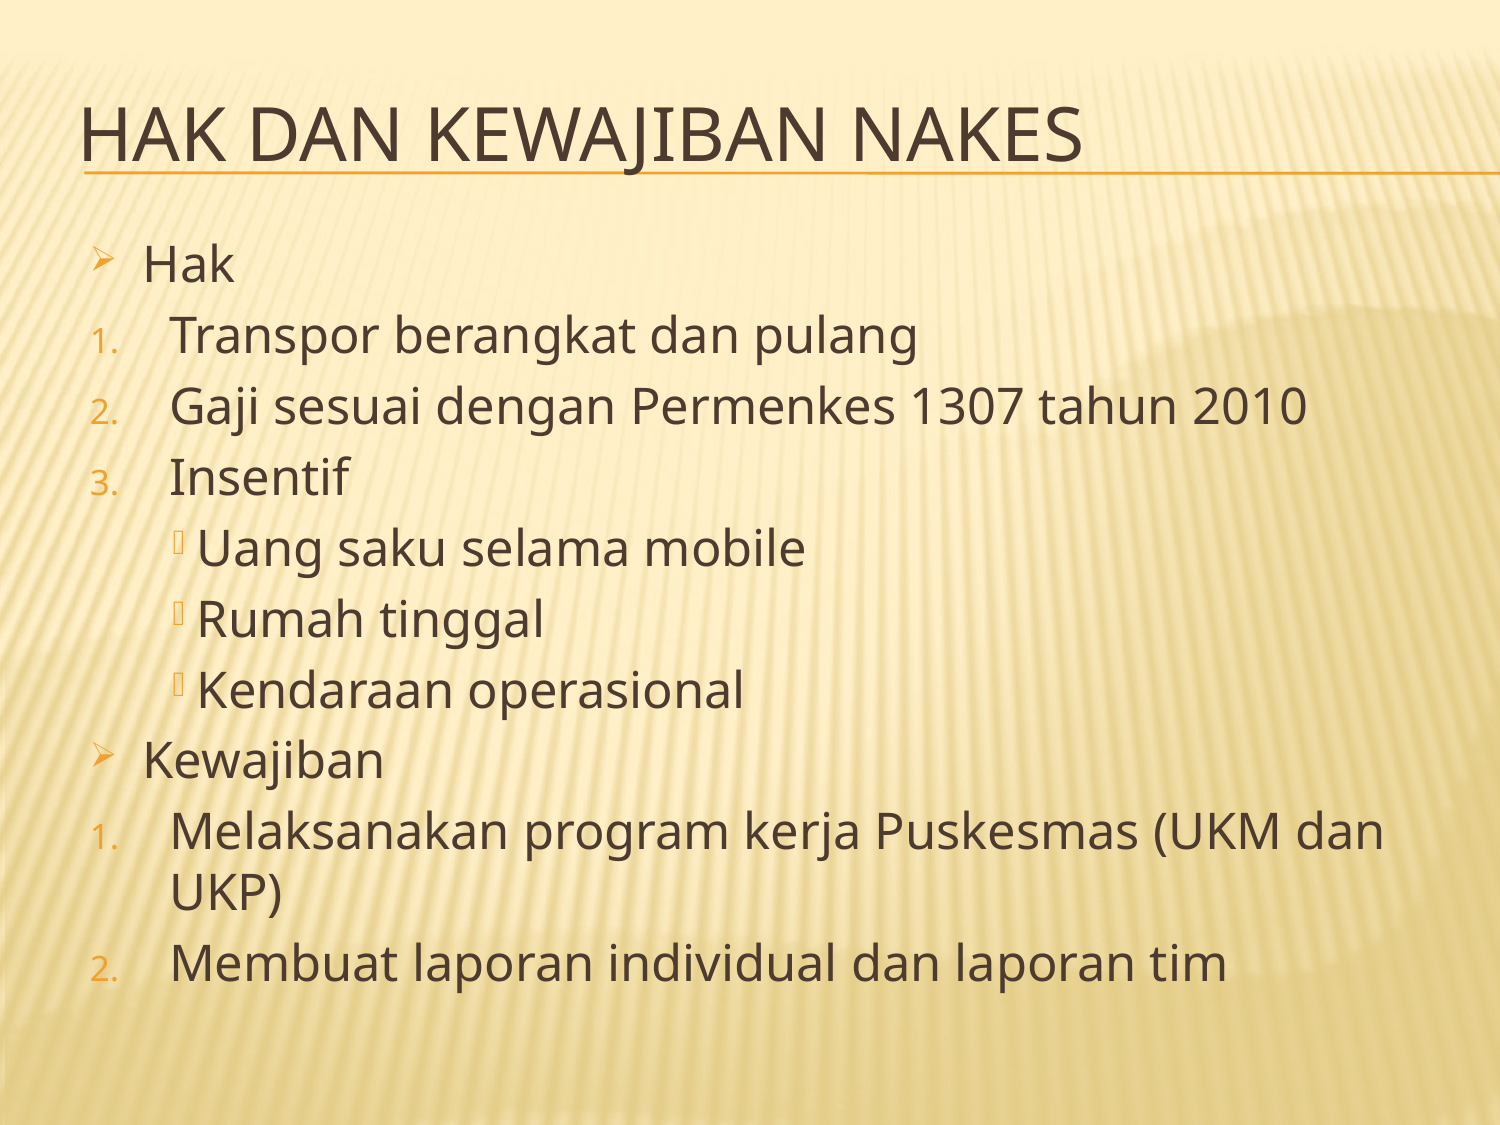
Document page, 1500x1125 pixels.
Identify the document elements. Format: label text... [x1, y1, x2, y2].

title Hak dan Kewajiban Nakes [62, 62, 1488, 201]
list Hak Transpor berangkat dan pulang Gaji sesuai dengan Permenkes 1307 tahun 2010 Insentif Uang saku selama mobile Rumah tinggal Kendaraan operasional Kewajiban Melaksanakan program kerja Puskesmas (UKM dan UKP) Membuat laporan individual dan laporan tim [75, 224, 1450, 1005]
